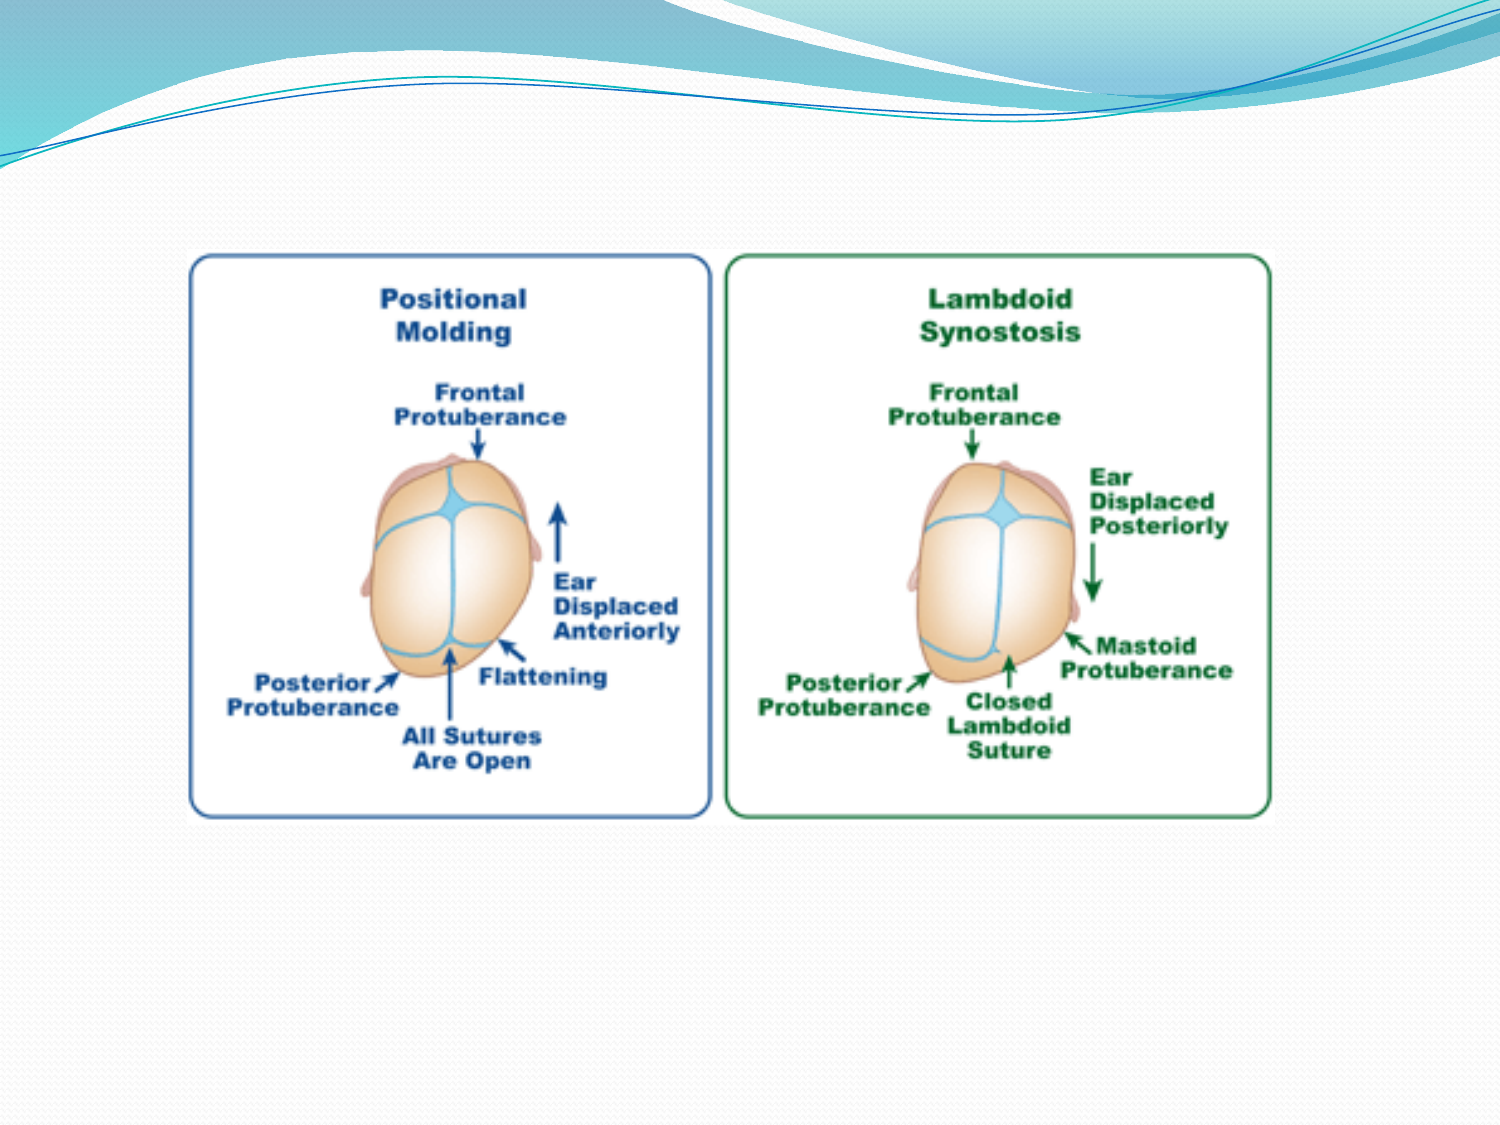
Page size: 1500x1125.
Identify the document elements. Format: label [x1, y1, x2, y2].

picture [187, 249, 1276, 826]
